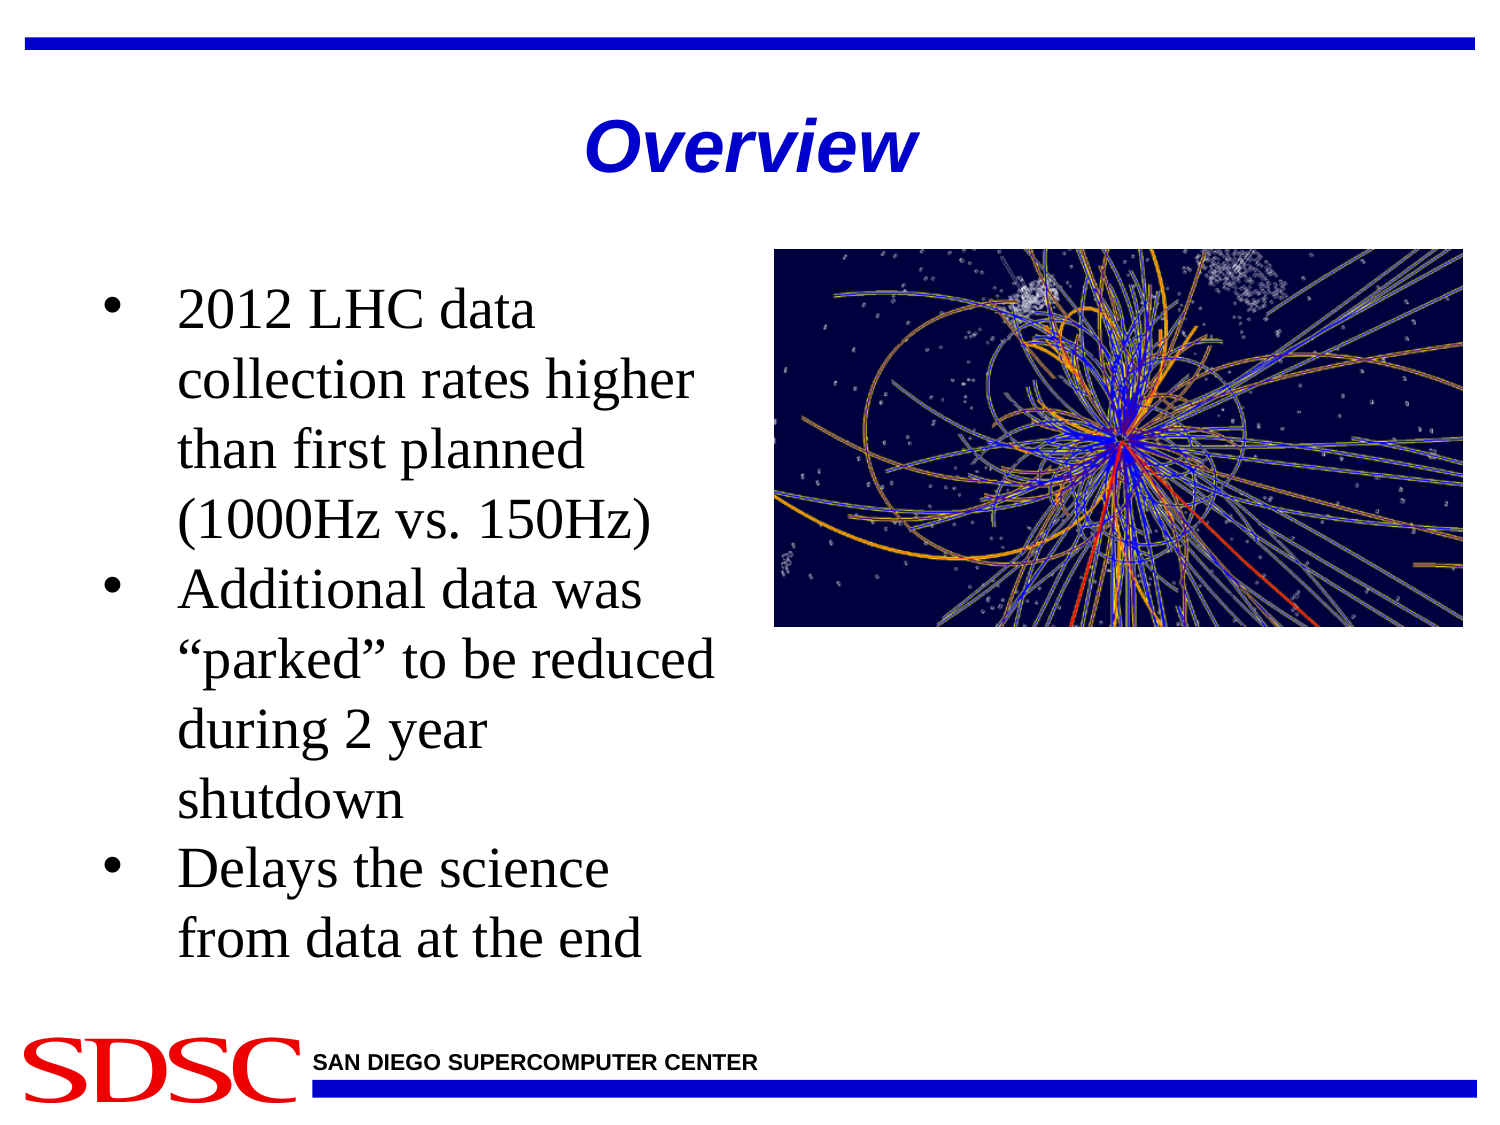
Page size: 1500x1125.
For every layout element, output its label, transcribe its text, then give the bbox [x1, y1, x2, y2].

title Overview [24, 62, 1475, 234]
picture [774, 249, 1463, 628]
picture [24, 1037, 300, 1103]
text_box 2012 LHC data collection rates higher than first planned (1000Hz vs. 150Hz) Additional data was “parked” to be reduced during 2 year shutdown Delays the science from data at the end [87, 262, 738, 977]
